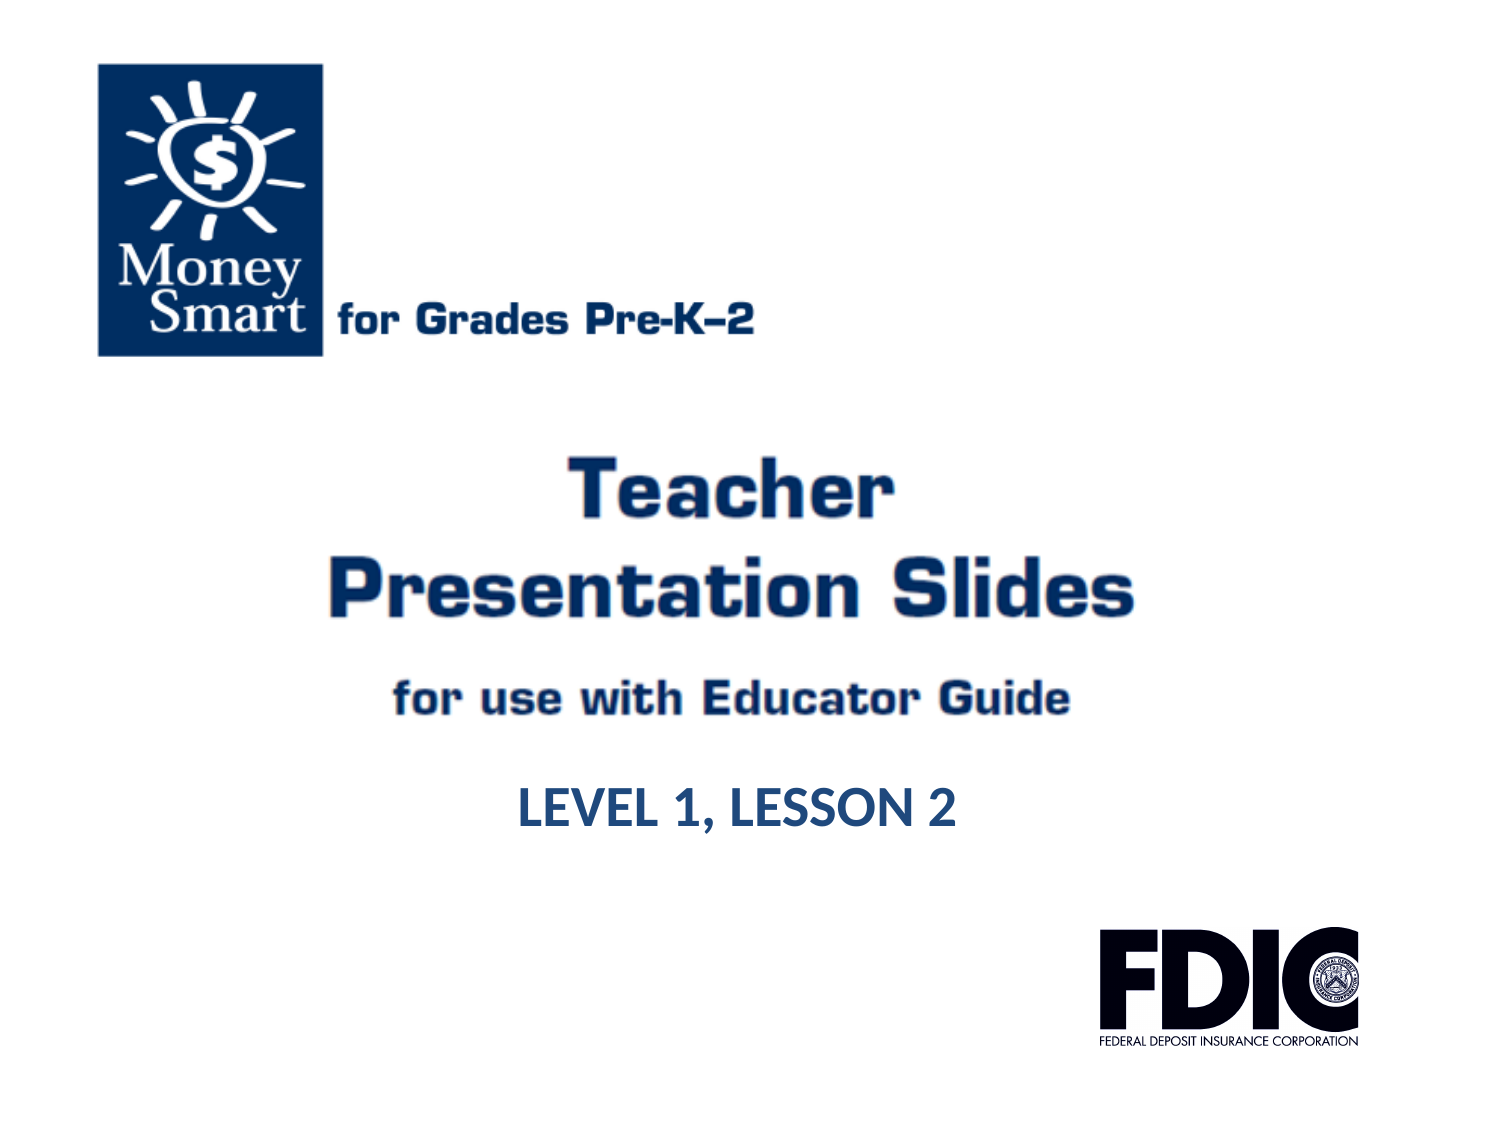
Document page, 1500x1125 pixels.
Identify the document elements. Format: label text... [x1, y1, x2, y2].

text_box LEVEL 1, LESSON 2 [487, 780, 988, 846]
picture [87, 62, 762, 363]
picture [302, 437, 1173, 772]
picture [1099, 927, 1359, 1047]
